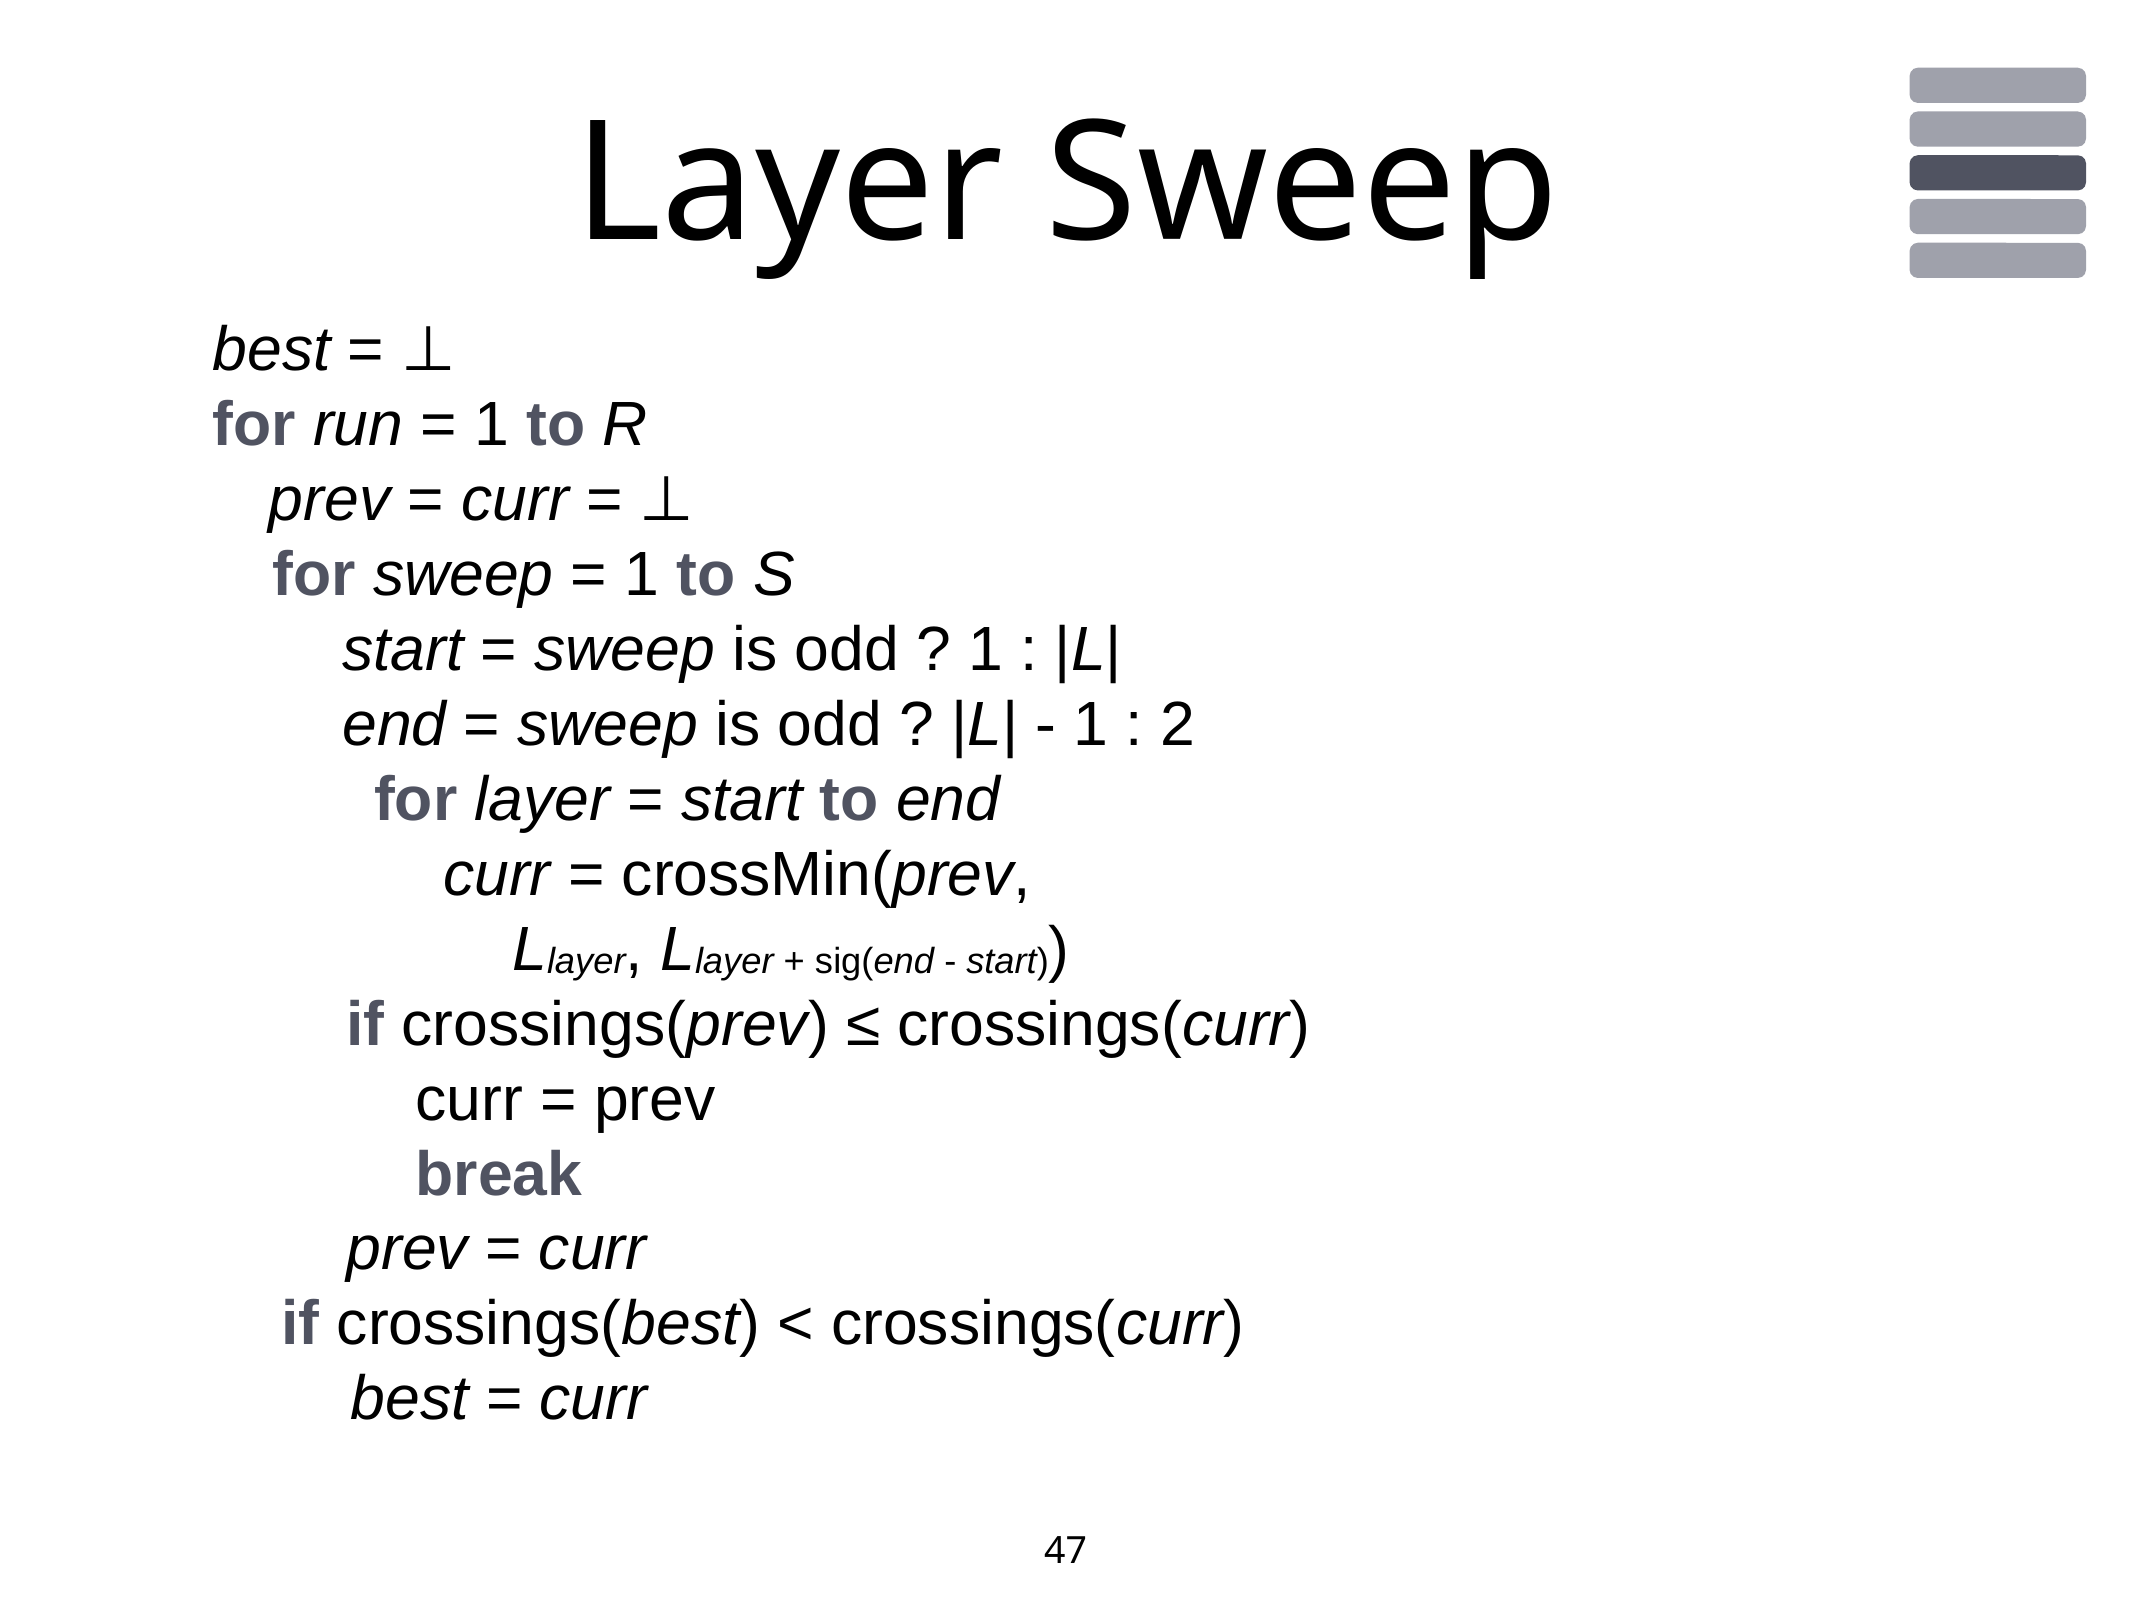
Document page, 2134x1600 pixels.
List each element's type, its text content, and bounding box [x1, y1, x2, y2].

title Layer Sweep [155, 0, 1978, 351]
text_box for sweep = 1 to S [195, 299, 804, 617]
text_box if crossings(prev) ≤ crossings(curr) curr = prev break prev = curr [200, 300, 1319, 1291]
text_box start = sweep is odd ? 1 : |L| end = sweep is odd ? |L| - 1 : 2 [195, 299, 1204, 767]
text_box for layer = start to end curr = crossMin(prev, Llayer, Llayer + sig(end - start)) [227, 767, 1079, 992]
text_box prev = curr = ⊥ [191, 300, 703, 542]
text_box best = ⊥ for run = 1 to R if crossings(best) < crossings(curr) best = curr [204, 1291, 1253, 1441]
slide_number 47 [1034, 1517, 1097, 1581]
